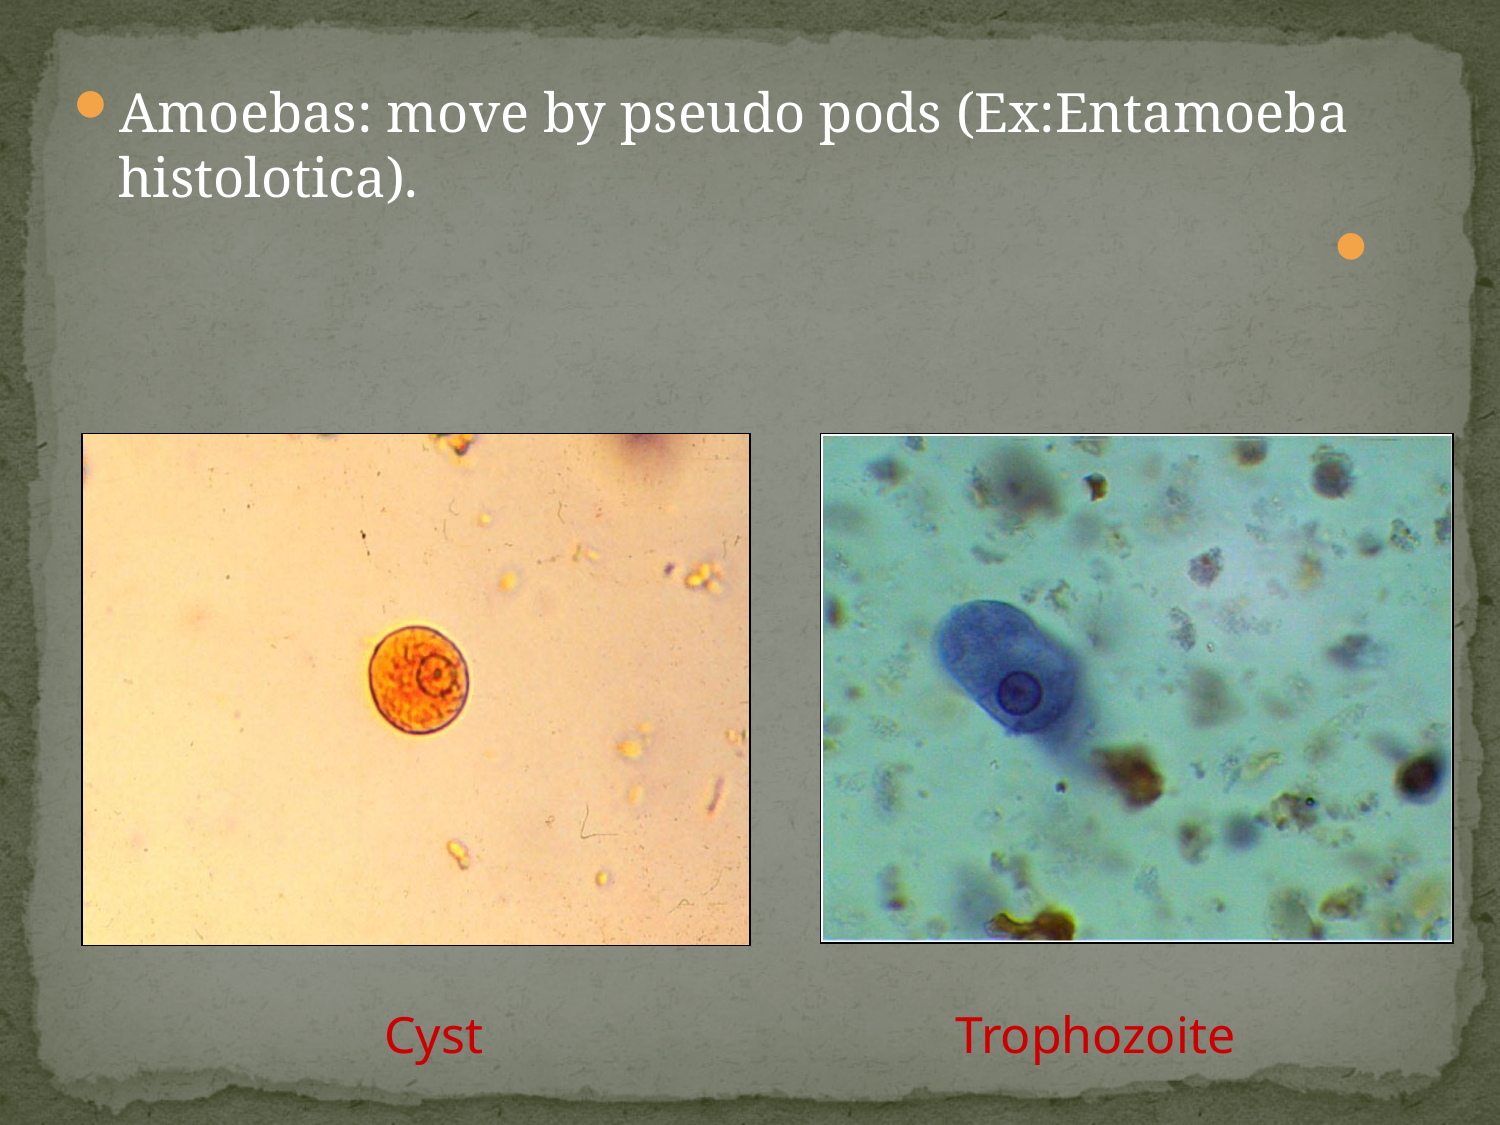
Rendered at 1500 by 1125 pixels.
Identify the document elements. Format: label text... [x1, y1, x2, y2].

text_box [82, 433, 750, 946]
list Amoebas: move by pseudo pods (Ex:Entamoeba histolotica). [58, 70, 1409, 813]
text_box Cyst [128, 996, 739, 1071]
text_box [820, 433, 1454, 943]
text_box Trophozoite [902, 996, 1289, 1071]
